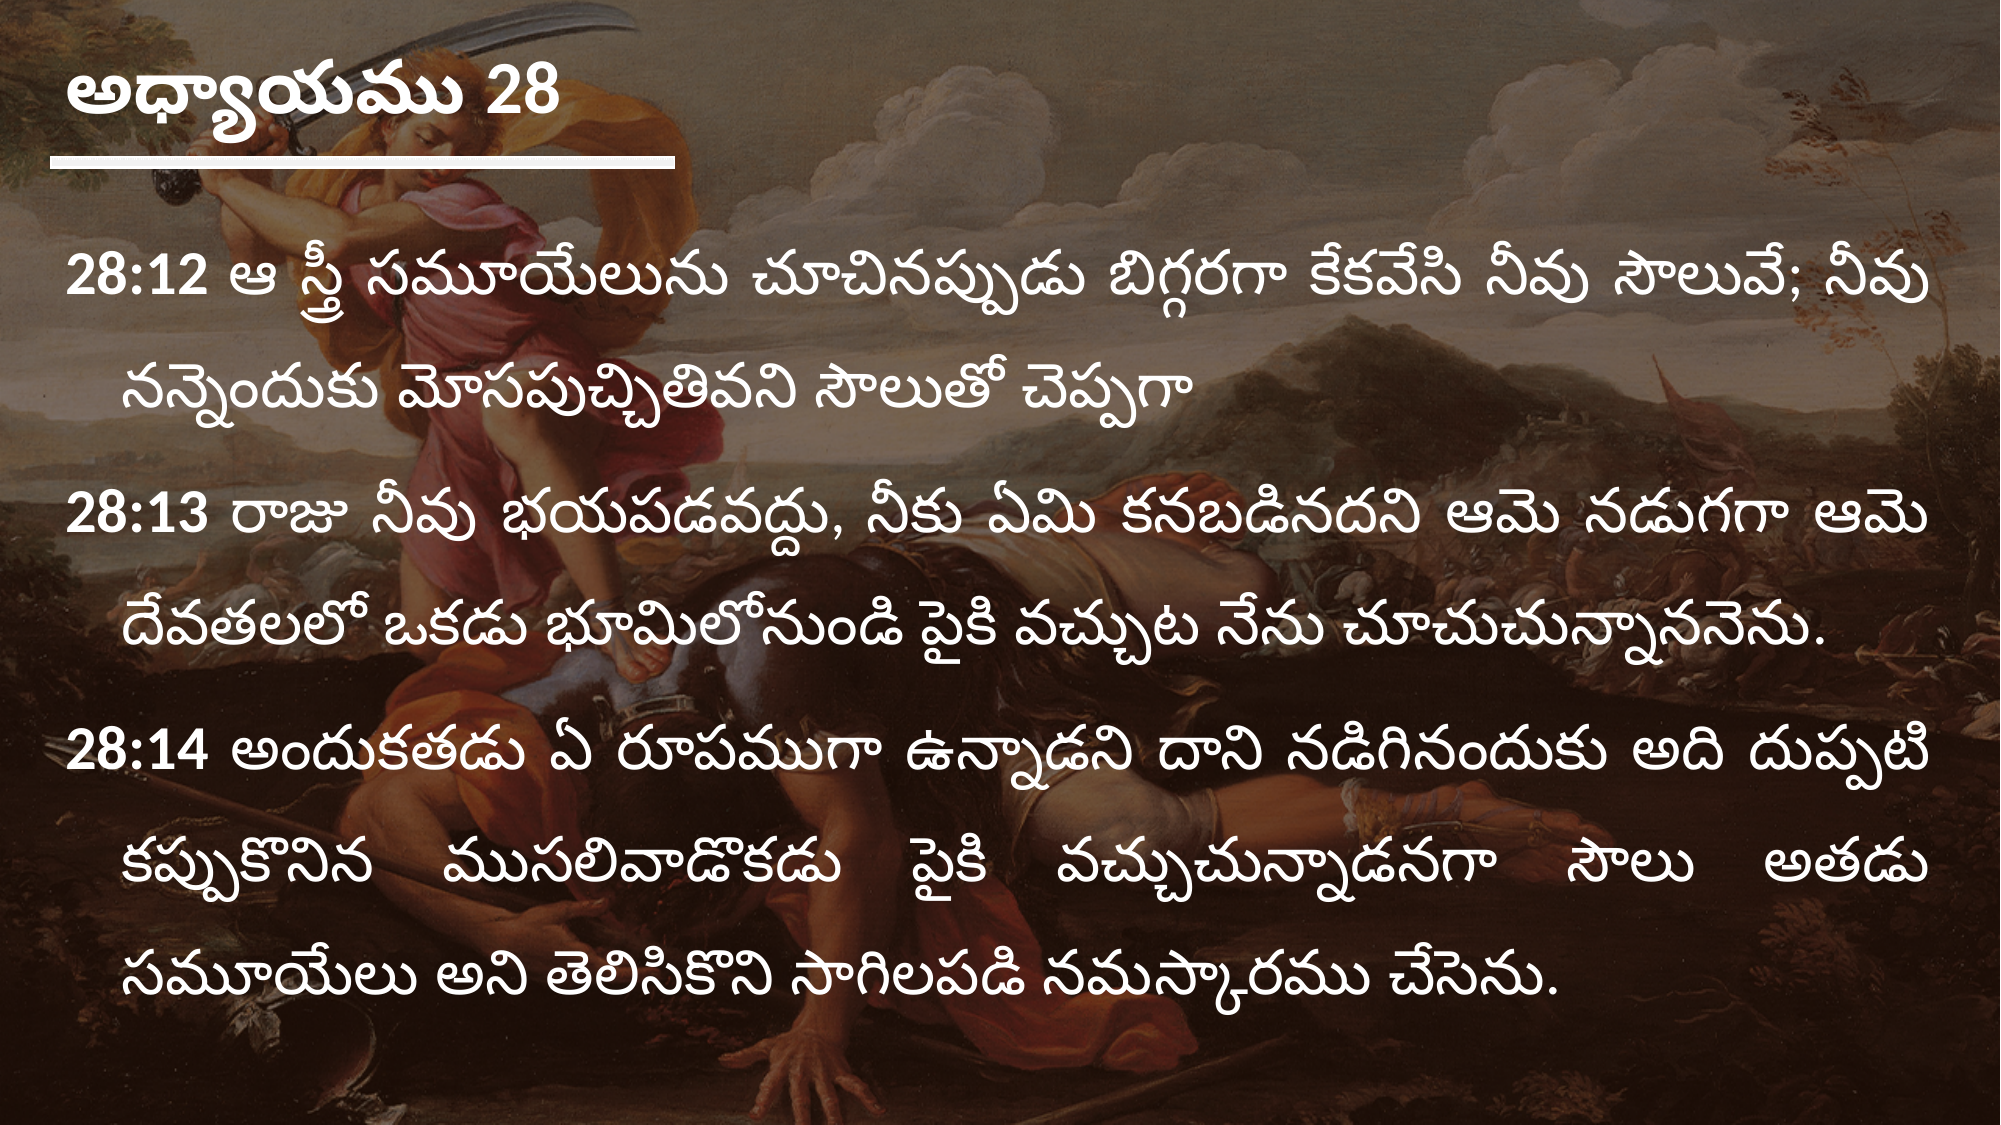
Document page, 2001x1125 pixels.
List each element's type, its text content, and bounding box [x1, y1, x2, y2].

picture [0, 0, 2000, 1125]
title అధ్యాయము 28 [50, 0, 1925, 167]
list 28:12 ఆ స్త్రీ సమూయేలును చూచినప్పుడు బిగ్గరగా కేకవేసి నీవు సౌలువే; నీవు నన్నెందుకు మోసపుచ్చితివని సౌలుతో చెప్పగా 28:13 రాజు నీవు భయపడవద్దు, నీకు ఏమి కనబడినదని ఆమె నడుగగా ఆమె దేవతలలో ఒకడు భూమిలోనుండి పైకి వచ్చుట నేను చూచుచున్నాననెను. 28:14 అందుకతడు ఏ రూపముగా ఉన్నాడని దాని నడిగినందుకు అది దుప్పటి కప్పుకొనిన ముసలివాడొకడు పైకి వచ్చుచున్నాడనగా సౌలు అతడు సమూయేలు అని తెలిసికొని సాగిలపడి నమస్కారము చేసెను. [50, 187, 1946, 1063]
